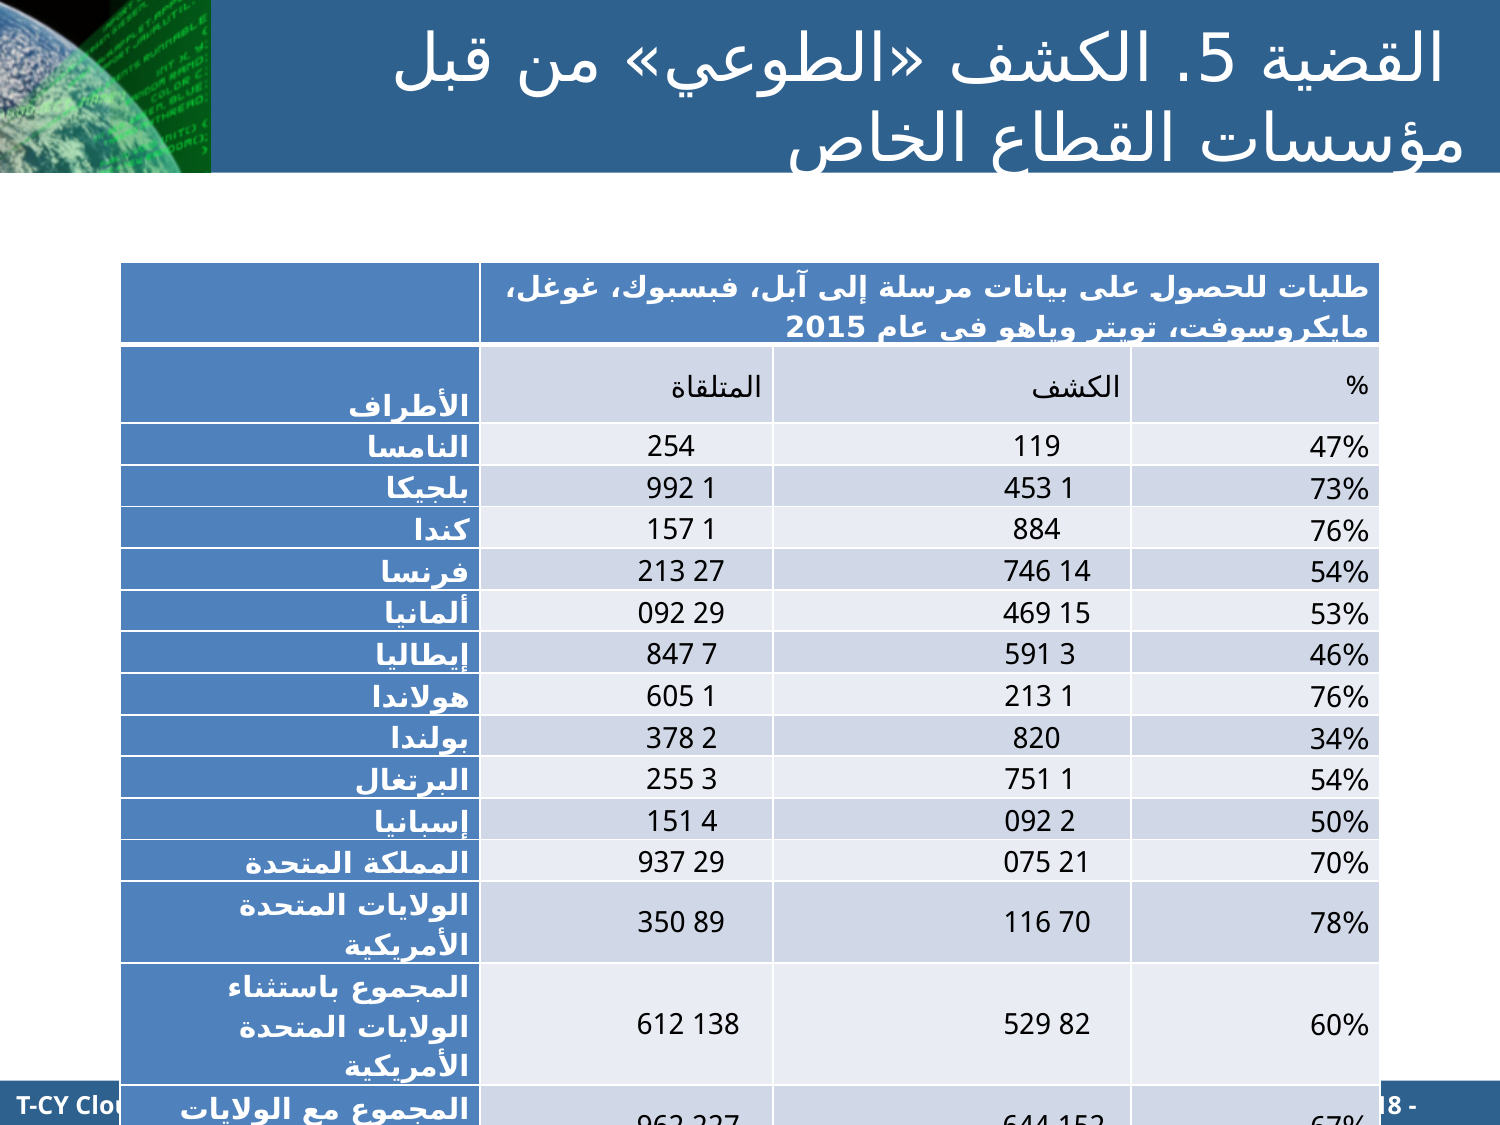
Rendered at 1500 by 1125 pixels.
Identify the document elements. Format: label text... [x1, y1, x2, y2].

table_cell المجموع باستثناء الولايات المتحدة الأمريكية [121, 964, 479, 1084]
table_cell البرتغال [121, 757, 479, 797]
table_cell 884 [774, 507, 1130, 547]
table_cell 1 751 [774, 757, 1130, 797]
table_cell 1 453 [774, 466, 1130, 506]
table_cell 1 213 [774, 674, 1130, 714]
table_cell % [1132, 347, 1379, 422]
table_cell 227 962 [481, 1086, 772, 1125]
table_cell 89 350 [481, 882, 772, 962]
table_cell النامسا [121, 424, 479, 464]
table_cell 53% [1132, 591, 1379, 630]
table_cell 3 255 [481, 757, 772, 797]
text_box [0, 1079, 119, 1125]
table_cell 1 157 [481, 507, 772, 547]
table_cell إسبانيا [121, 799, 479, 839]
table_cell المتلقاة [481, 347, 772, 422]
text_box T-CY Cloud Evidence Group, www.coe.int/cybercrime - 18 - [1381, 1082, 1500, 1125]
table_cell 21 075 [774, 840, 1130, 880]
table_cell كندا [121, 507, 479, 547]
table_cell الولايات المتحدة الأمريكية [121, 882, 479, 962]
table_cell 67% [1132, 1086, 1379, 1125]
picture [0, 0, 212, 173]
table_cell 46% [1132, 632, 1379, 672]
table_cell الأطراف [121, 347, 479, 422]
table_cell 70 116 [774, 882, 1130, 962]
table_cell الكشف [774, 347, 1130, 422]
table_cell 820 [774, 716, 1130, 755]
table_cell 2 092 [774, 799, 1130, 839]
table_cell بلجيكا [121, 466, 479, 506]
table_cell 29 092 [481, 591, 772, 630]
table_cell 4 151 [481, 799, 772, 839]
table_cell 76% [1132, 507, 1379, 547]
table_cell 3 591 [774, 632, 1130, 672]
table_cell 119 [774, 424, 1130, 464]
table_cell 73% [1132, 466, 1379, 506]
table_cell 54% [1132, 757, 1379, 797]
table_cell 29 937 [481, 840, 772, 880]
table_cell 254 [481, 424, 772, 464]
table_cell 50% [1132, 799, 1379, 839]
table_cell المجموع مع الولايات المتحدة الأمريكية [121, 1086, 479, 1125]
table_cell 14 746 [774, 549, 1130, 589]
table_cell إيطاليا [121, 632, 479, 672]
table_cell هولاندا [121, 674, 479, 714]
table_header [121, 263, 479, 342]
table_cell 152 644 [774, 1086, 1130, 1125]
table_cell 1 605 [481, 674, 772, 714]
table_cell 82 529 [774, 964, 1130, 1084]
table_cell 70% [1132, 840, 1379, 880]
table_cell 34% [1132, 716, 1379, 755]
table_cell 76% [1132, 674, 1379, 714]
table_cell ألمانيا [121, 591, 479, 630]
table_header طلبات للحصول على بيانات مرسلة إلى آبل، فبسبوك، غوغل، مايكروسوفت، تويتر وياهو في عام 2015 [481, 263, 1379, 342]
table_cell 60% [1132, 964, 1379, 1084]
table_cell 27 213 [481, 549, 772, 589]
table_cell 78% [1132, 882, 1379, 962]
table_cell المملكة المتحدة [121, 840, 479, 880]
table_cell 54% [1132, 549, 1379, 589]
table_cell فرنسا [121, 549, 479, 589]
table_cell 138 612 [481, 964, 772, 1084]
table_cell 1 992 [481, 466, 772, 506]
text_box القضية 5. الكشف «الطوعي» من قبل مؤسسات القطاع الخاص [230, 7, 1483, 182]
table_cell 2 378 [481, 716, 772, 755]
table_cell 47% [1132, 424, 1379, 464]
text_box T-CY Cloud Evidence Group, www.coe.int/cybercrime - 18 - [1, 1082, 119, 1125]
text_box [214, 0, 1500, 175]
table_cell 7 847 [481, 632, 772, 672]
table_cell بولندا [121, 716, 479, 755]
table_cell 15 469 [774, 591, 1130, 630]
